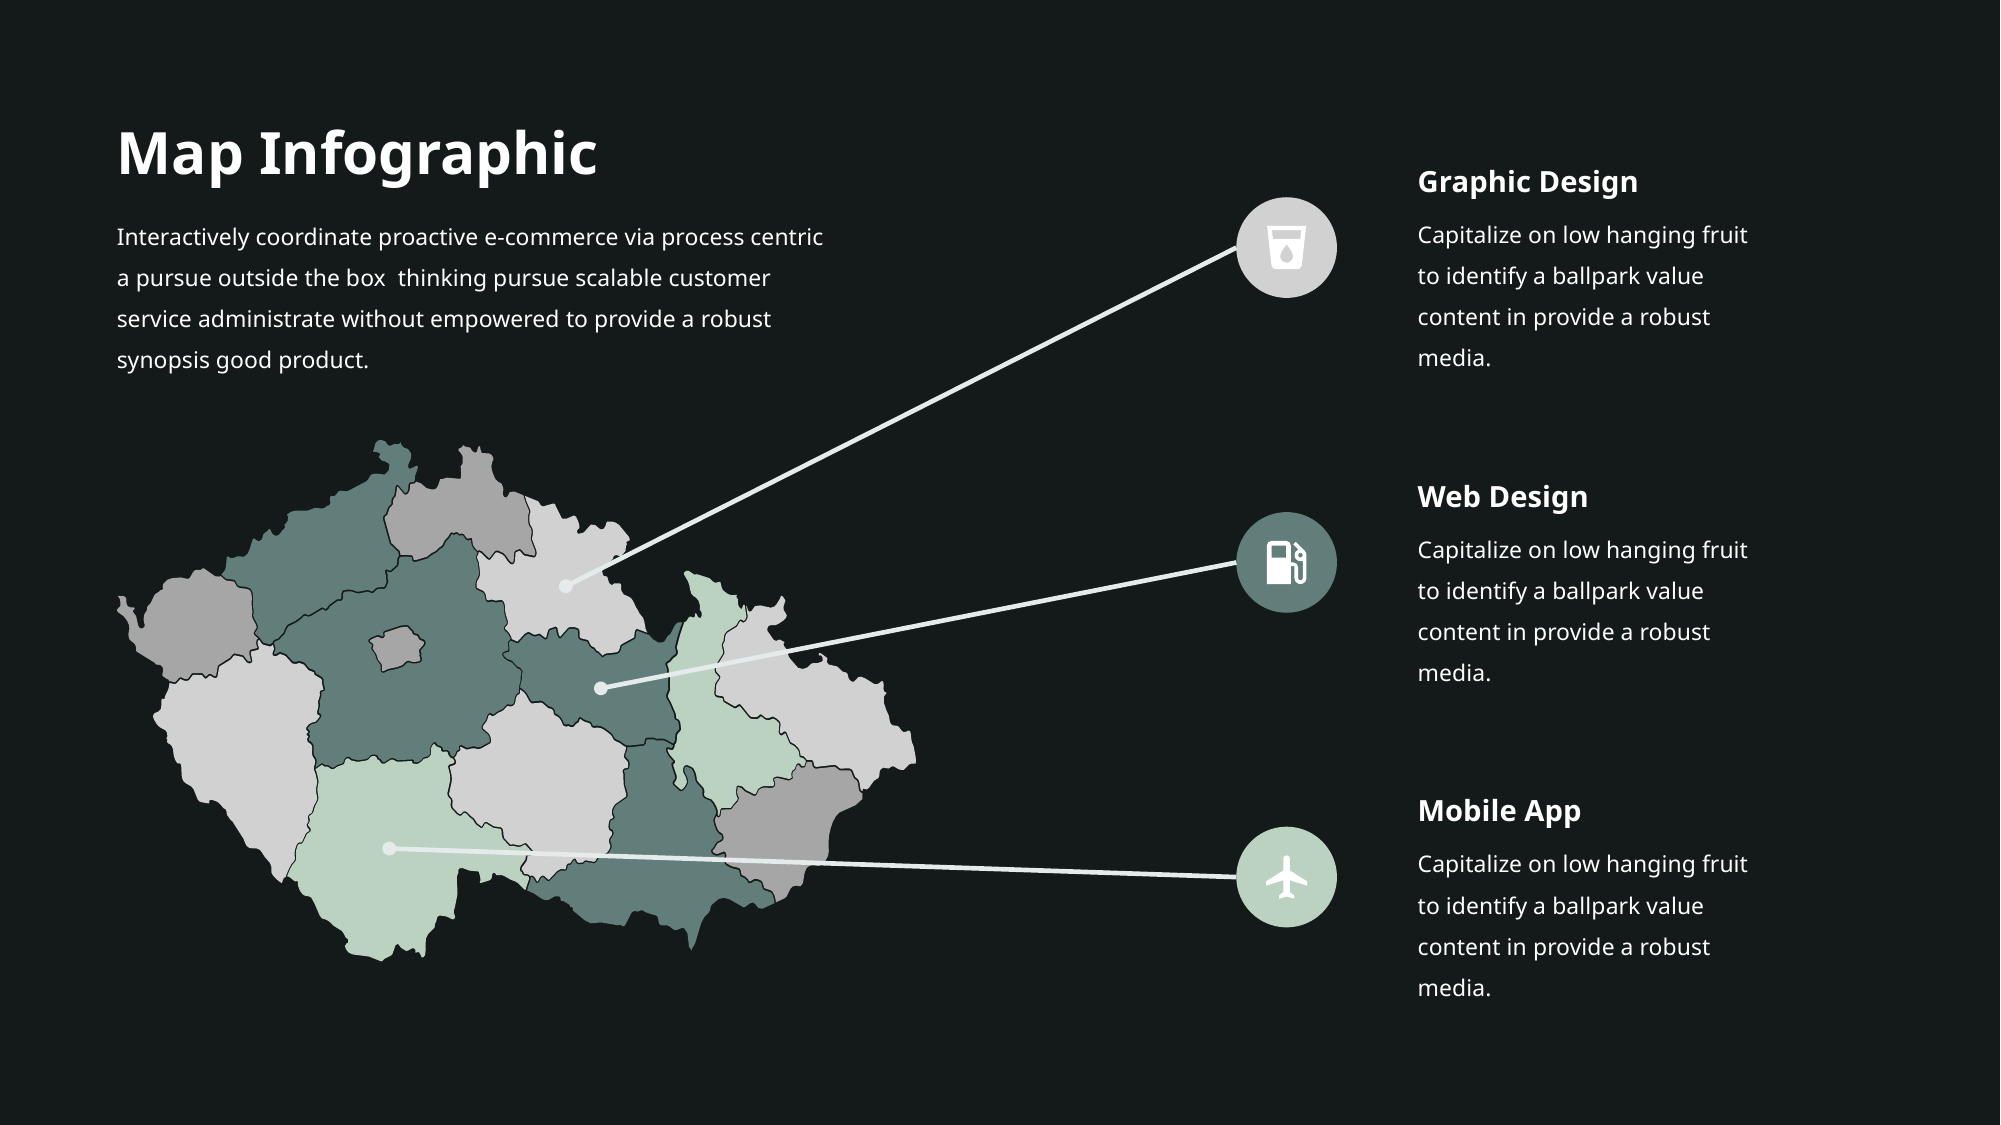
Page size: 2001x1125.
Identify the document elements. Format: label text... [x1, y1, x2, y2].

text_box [565, 247, 1237, 587]
text_box Capitalize on low hanging fruit to identify a ballpark value content in provide a robust media. [1417, 206, 1770, 372]
text_box Mobile App [1417, 792, 1770, 828]
text_box [1266, 855, 1308, 899]
text_box [1266, 540, 1307, 585]
text_box Capitalize on low hanging fruit to identify a ballpark value content in provide a robust media. [1417, 521, 1770, 687]
text_box [1235, 825, 1338, 929]
text_box Interactively coordinate proactive e-commerce via process centric a pursue outside the box thinking pursue scalable customer service administrate without empowered to provide a robust synopsis good product. [116, 208, 842, 374]
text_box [116, 439, 917, 962]
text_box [389, 848, 1237, 878]
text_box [600, 587, 1237, 689]
text_box Capitalize on low hanging fruit to identify a ballpark value content in provide a robust media. [1417, 836, 1770, 1001]
text_box [1267, 225, 1307, 270]
text_box [1237, 511, 1338, 614]
text_box Graphic Design [1417, 163, 1770, 199]
text_box [1235, 196, 1338, 299]
text_box Web Design [1417, 478, 1770, 514]
text_box Map Infographic [116, 124, 842, 187]
